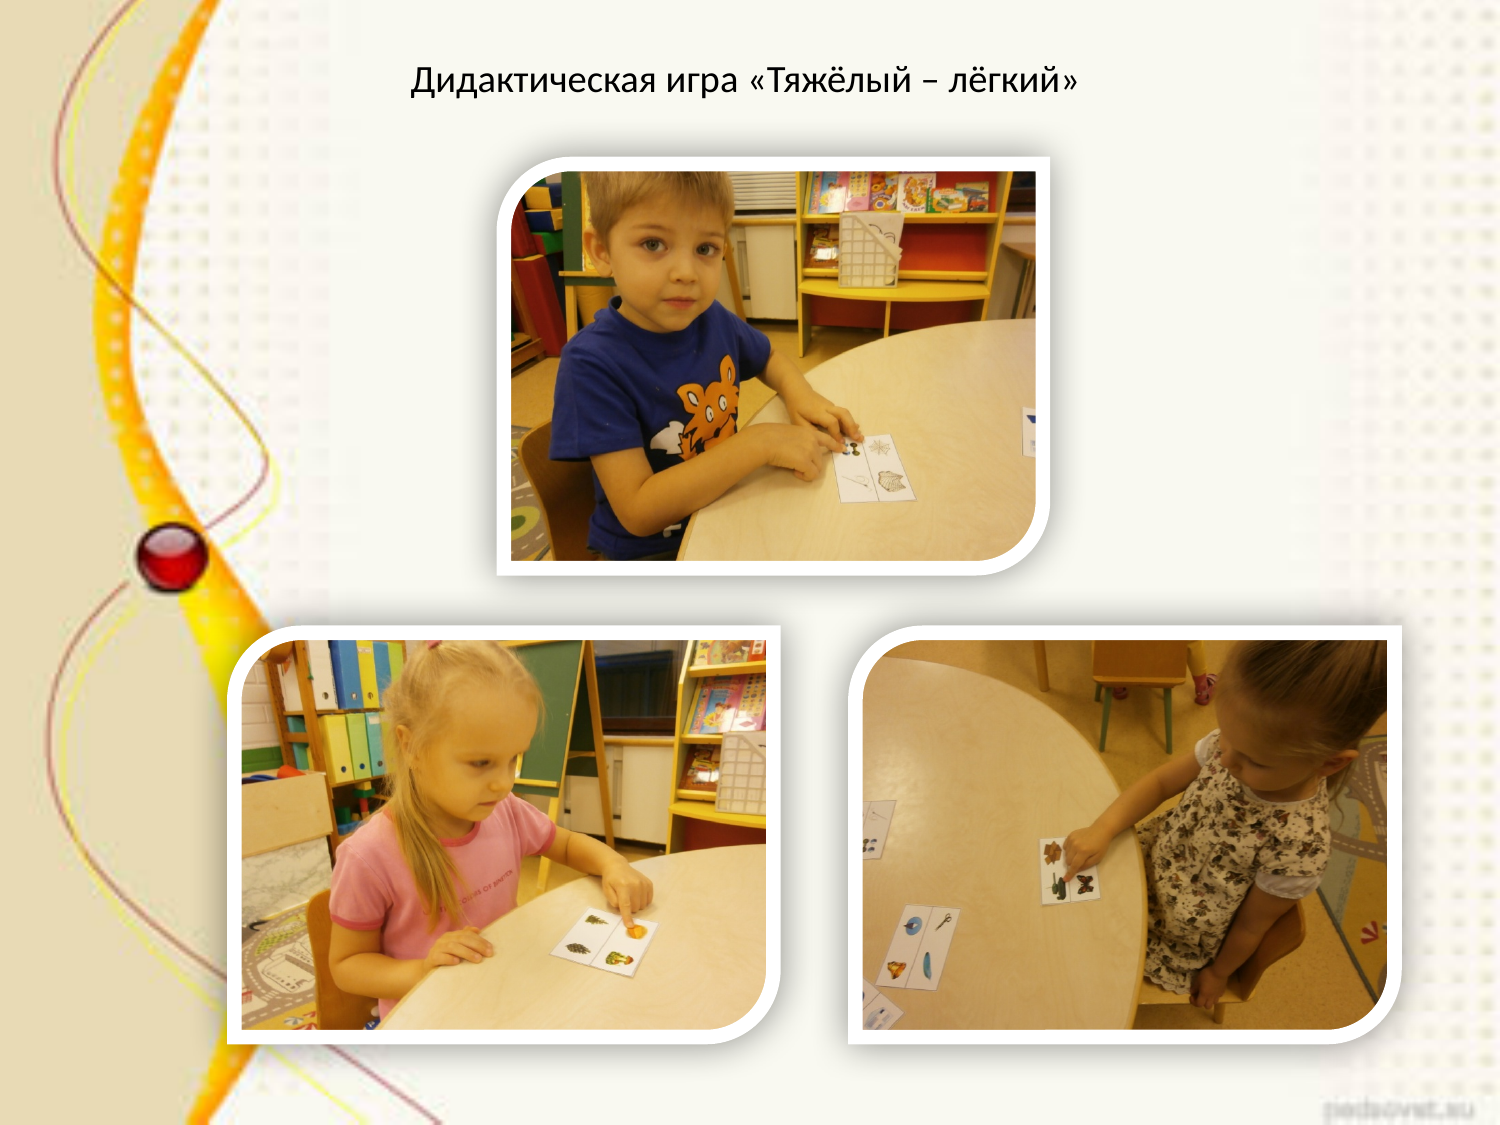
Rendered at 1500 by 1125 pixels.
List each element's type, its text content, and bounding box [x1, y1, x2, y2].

text_box Дидактическая игра «Тяжёлый – лёгкий» [70, 46, 1421, 155]
picture [0, 0, 1500, 1125]
